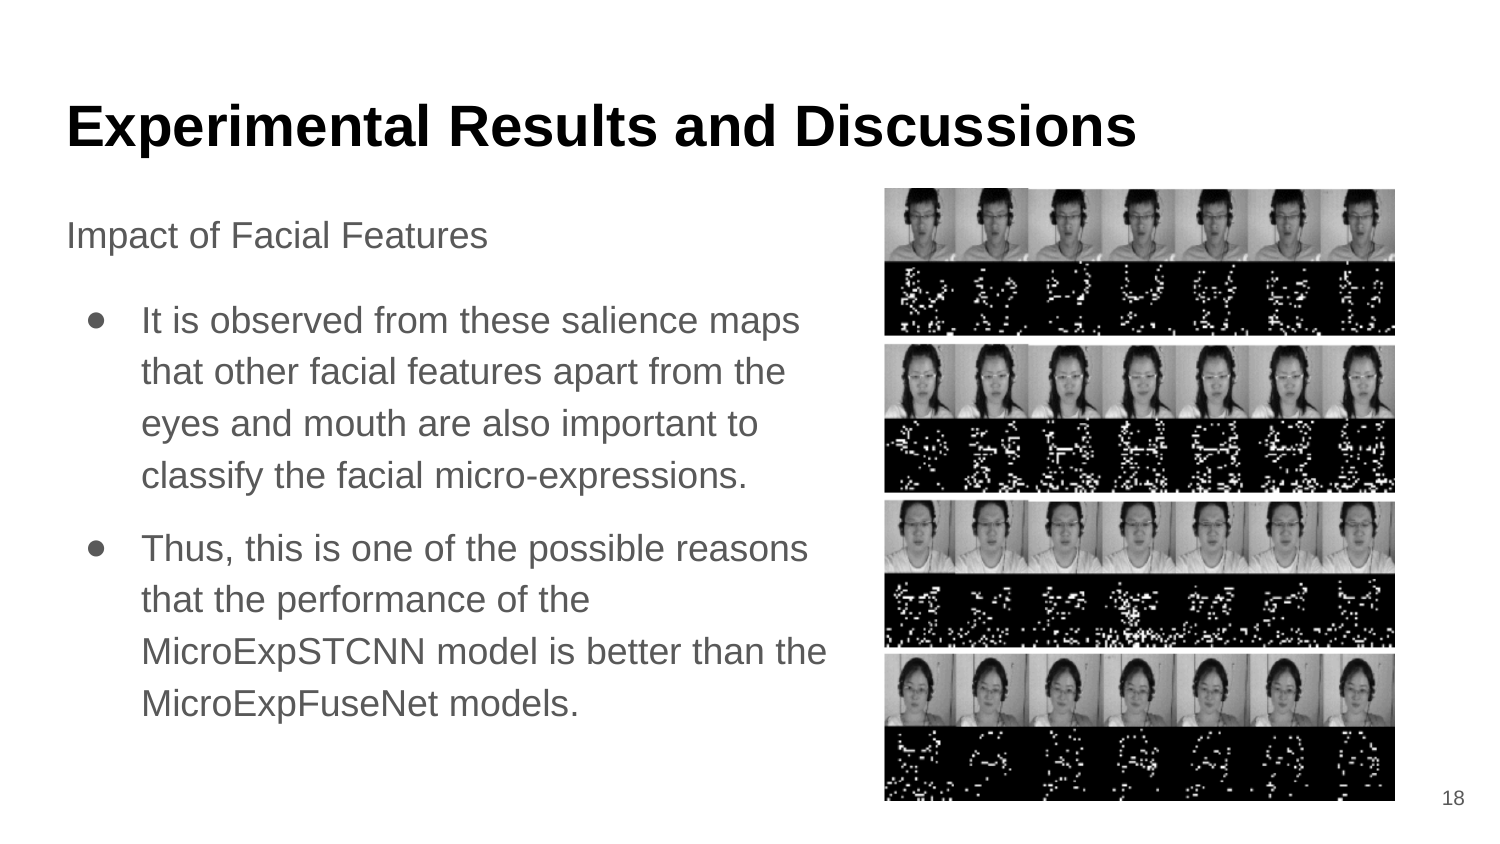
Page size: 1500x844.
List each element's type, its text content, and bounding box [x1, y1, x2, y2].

list Impact of Facial Features It is observed from these salience maps that other facial features apart from the eyes and mouth are also important to classify the facial micro-expressions. Thus, this is one of the possible reasons that the performance of the MicroExpSTCNN model is better than the MicroExpFuseNet models. [51, 189, 869, 750]
title Experimental Results and Discussions [51, 72, 1449, 167]
slide_number ‹#› [1389, 764, 1480, 830]
picture [874, 179, 1401, 807]
